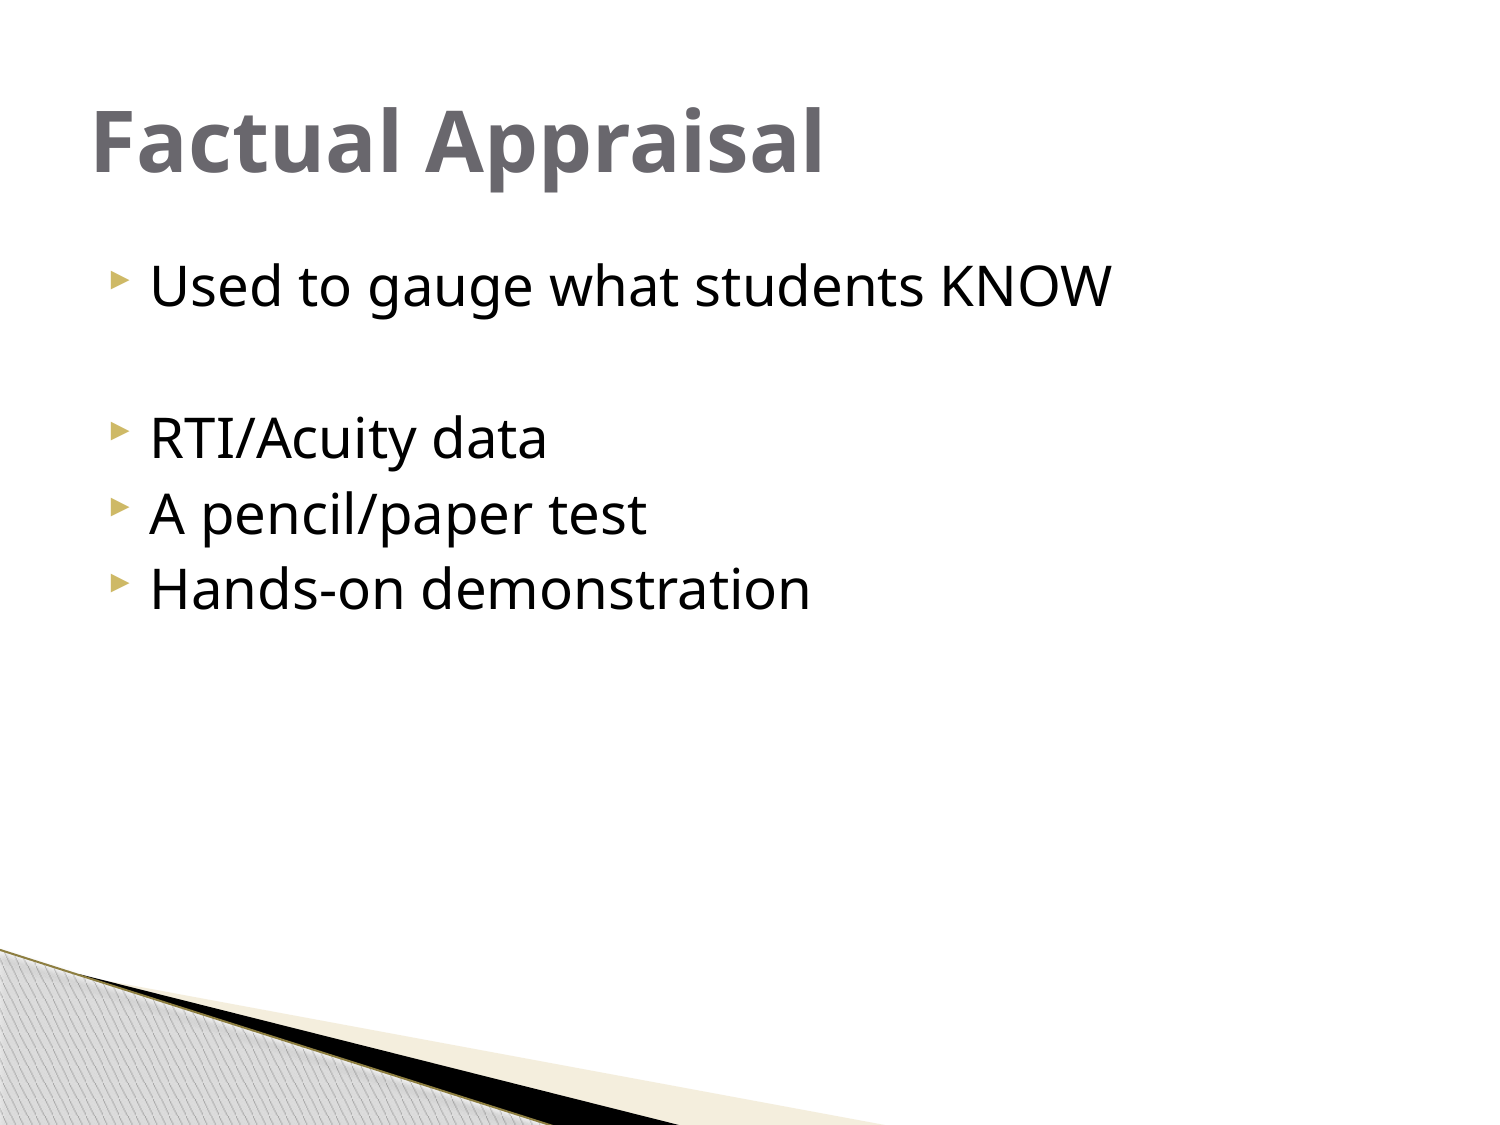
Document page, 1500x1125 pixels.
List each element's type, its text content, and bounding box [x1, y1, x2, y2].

title Factual Appraisal [75, 45, 1425, 233]
list Used to gauge what students KNOW RTI/Acuity data A pencil/paper test Hands-on demonstration [75, 243, 1425, 986]
